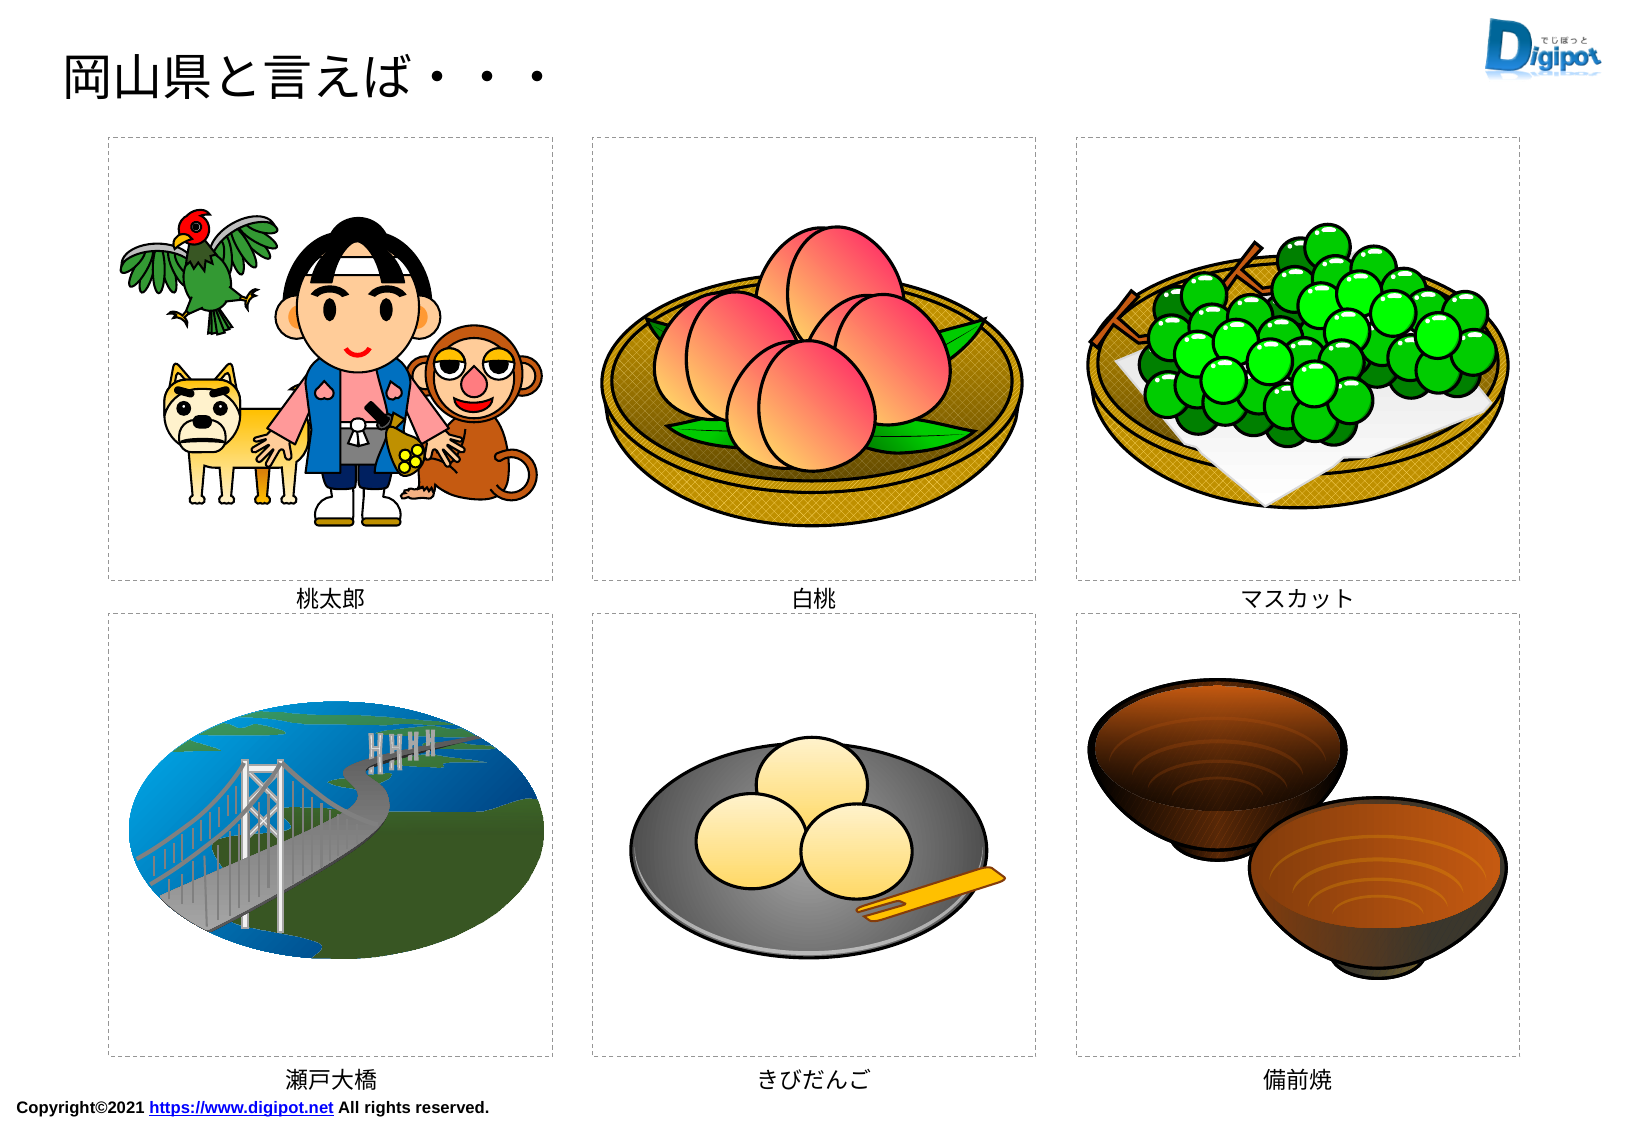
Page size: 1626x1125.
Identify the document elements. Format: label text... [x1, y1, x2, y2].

text_box 桃太郎 [104, 577, 558, 620]
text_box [128, 701, 544, 960]
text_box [1087, 239, 1509, 509]
text_box 備前焼 [1071, 1058, 1525, 1101]
text_box 岡山県と言えば・・・ [47, 38, 578, 113]
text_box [630, 737, 1007, 959]
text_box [1088, 679, 1507, 979]
text_box きびだんご [587, 1058, 1041, 1101]
text_box 瀬戸大橋 [104, 1058, 558, 1101]
text_box マスカット [1071, 577, 1525, 620]
text_box 白桃 [587, 577, 1041, 620]
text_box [123, 209, 543, 526]
picture [1485, 18, 1602, 82]
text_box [601, 225, 1023, 527]
